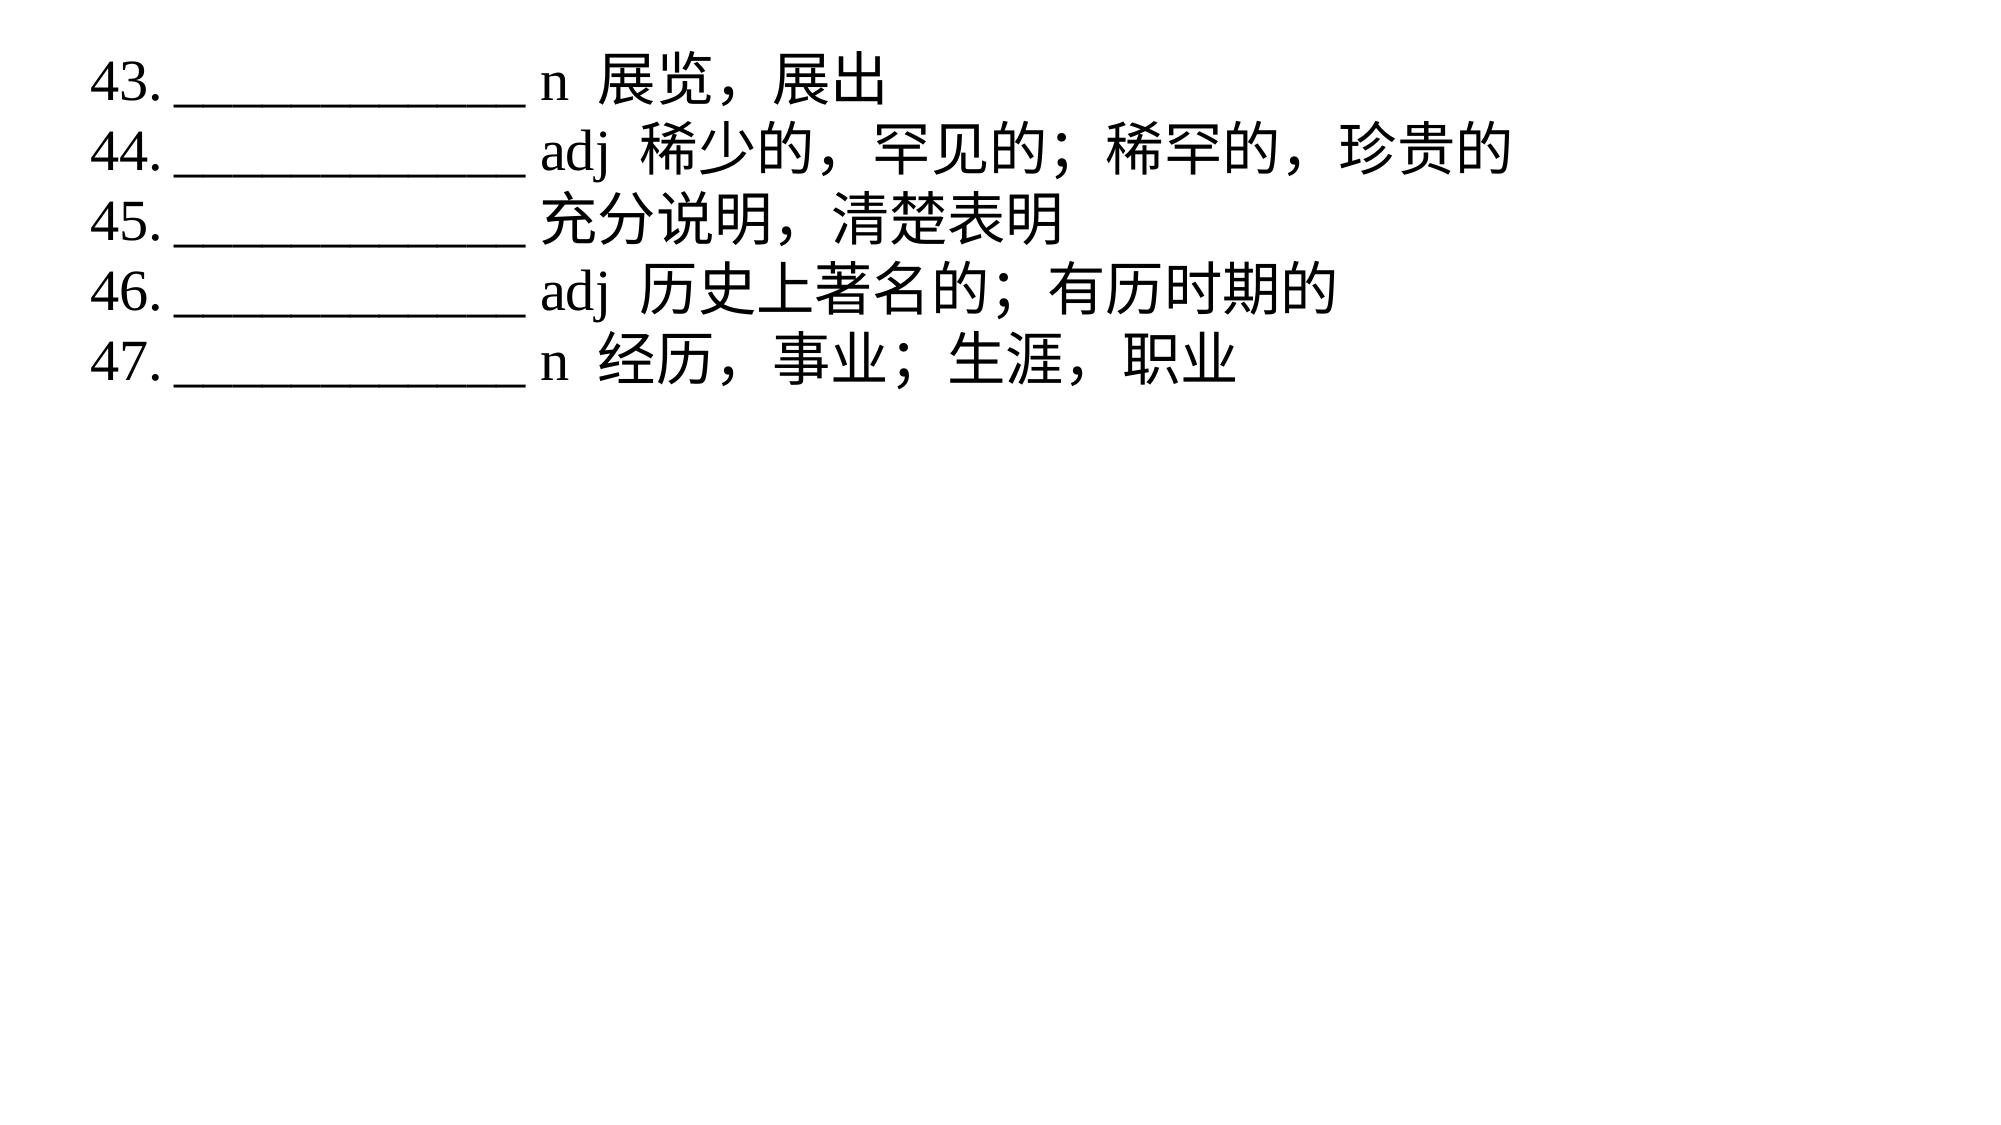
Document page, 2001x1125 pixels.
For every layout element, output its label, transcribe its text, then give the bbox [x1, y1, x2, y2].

text_box ____________ n 展览，展出 ____________ adj 稀少的，罕见的；稀罕的，珍贵的 ____________充分说明，清楚表明 ____________ adj 历史上著名的；有历时期的 ____________ n 经历，事业；生涯，职业 [75, 34, 2000, 450]
